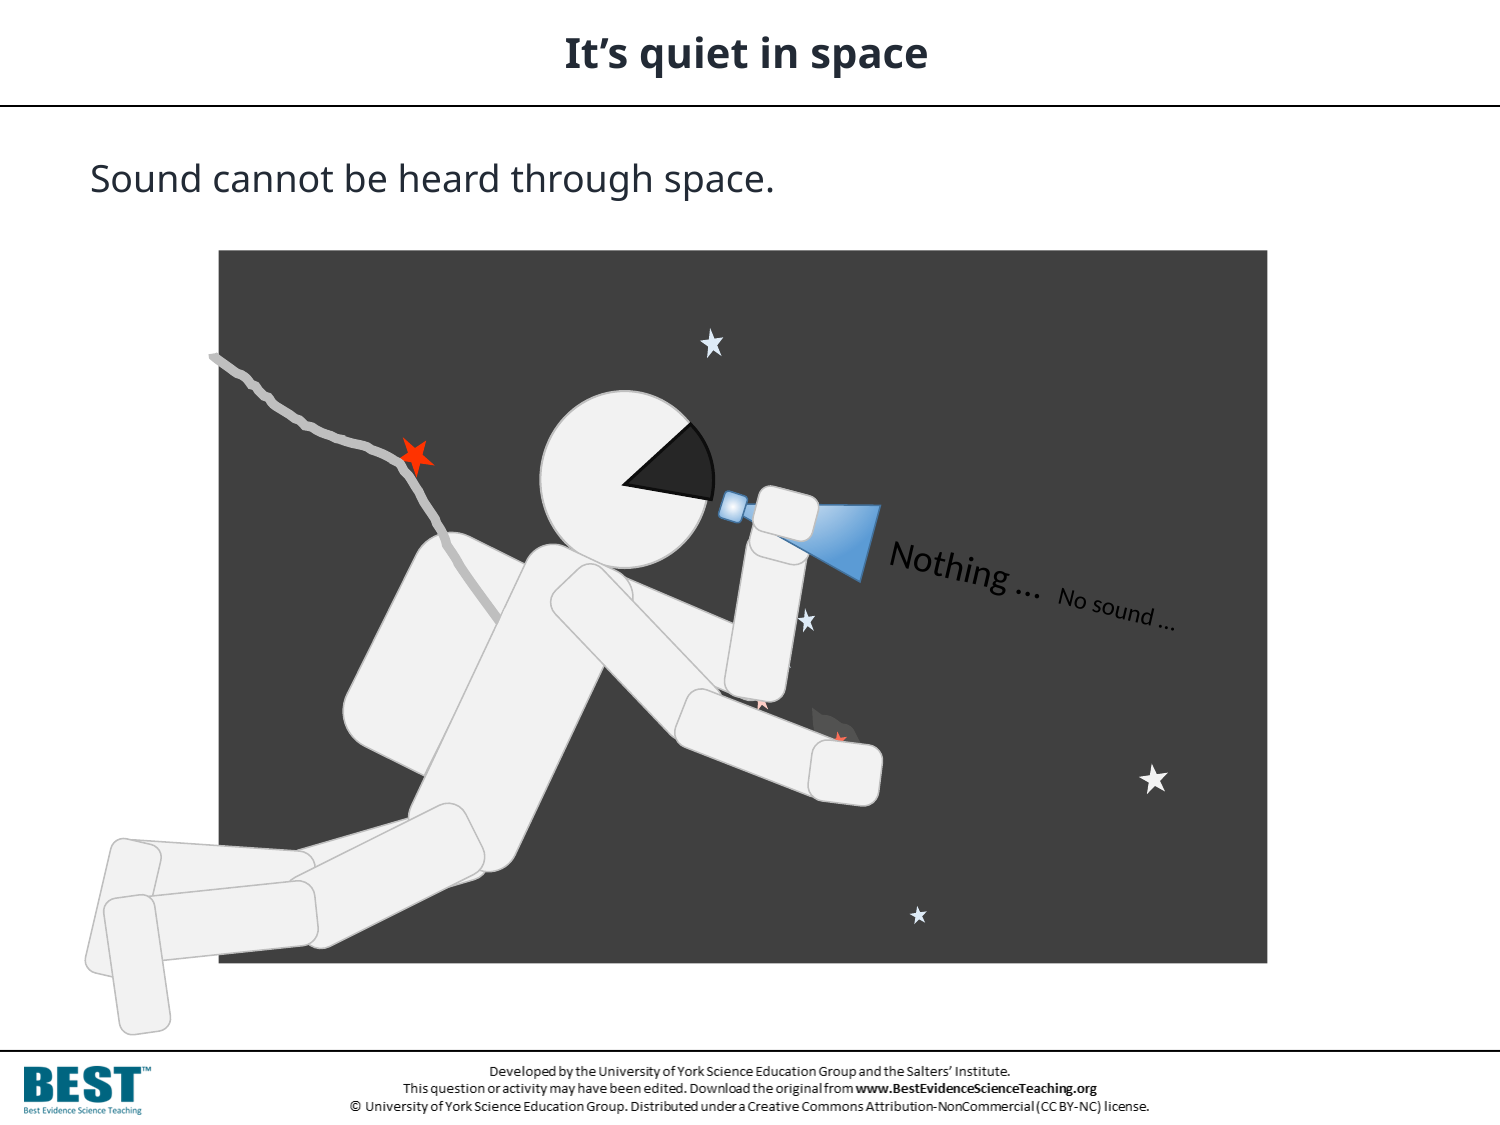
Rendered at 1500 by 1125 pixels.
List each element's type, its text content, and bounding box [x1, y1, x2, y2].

text_box It’s quiet in space [23, 4, 1471, 99]
picture [0, 105, 1500, 1125]
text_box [97, 250, 1306, 1034]
